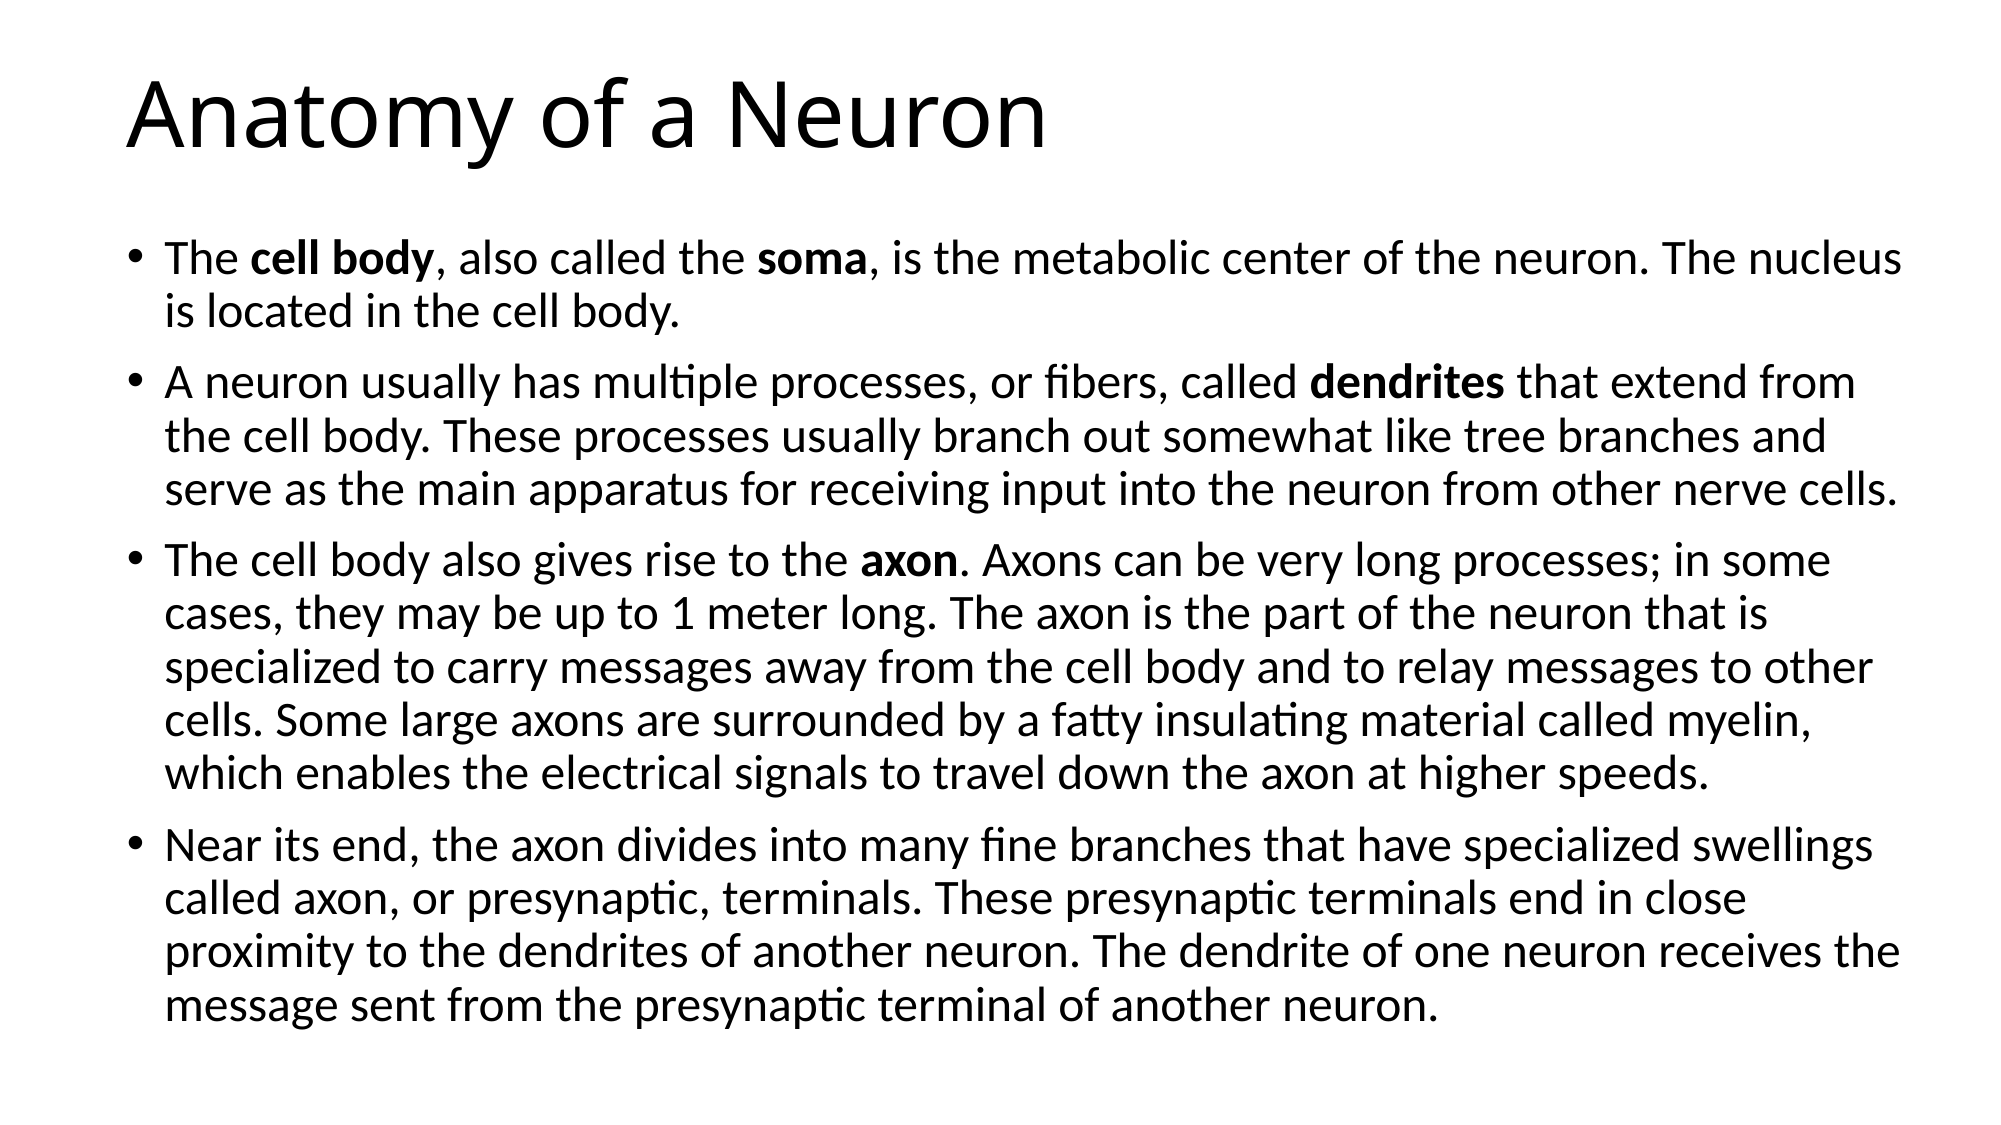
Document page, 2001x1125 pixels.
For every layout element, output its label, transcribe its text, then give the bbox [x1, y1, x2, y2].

title Anatomy of a Neuron [111, 59, 1863, 178]
list The cell body, also called the soma, is the metabolic center of the neuron. The nucleus is located in the cell body. A neuron usually has multiple processes, or fibers, called dendrites that extend from the cell body. These processes usually branch out somewhat like tree branches and serve as the main apparatus for receiving input into the neuron from other nerve cells. The cell body also gives rise to the axon. Axons can be very long processes; in some cases, they may be up to 1 meter long. The axon is the part of the neuron that is specialized to carry messages away from the cell body and to relay messages to other cells. Some large axons are surrounded by a fatty insulating material called myelin, which enables the electrical signals to travel down the axon at higher speeds. Near its end, the axon divides into many fine branches that have specialized swellings called axon, or presynaptic, terminals. These presynaptic terminals end in close proximity to the dendrites of another neuron. The dendrite of one neuron receives the message sent from the presynaptic terminal of another neuron. [111, 223, 1931, 1067]
